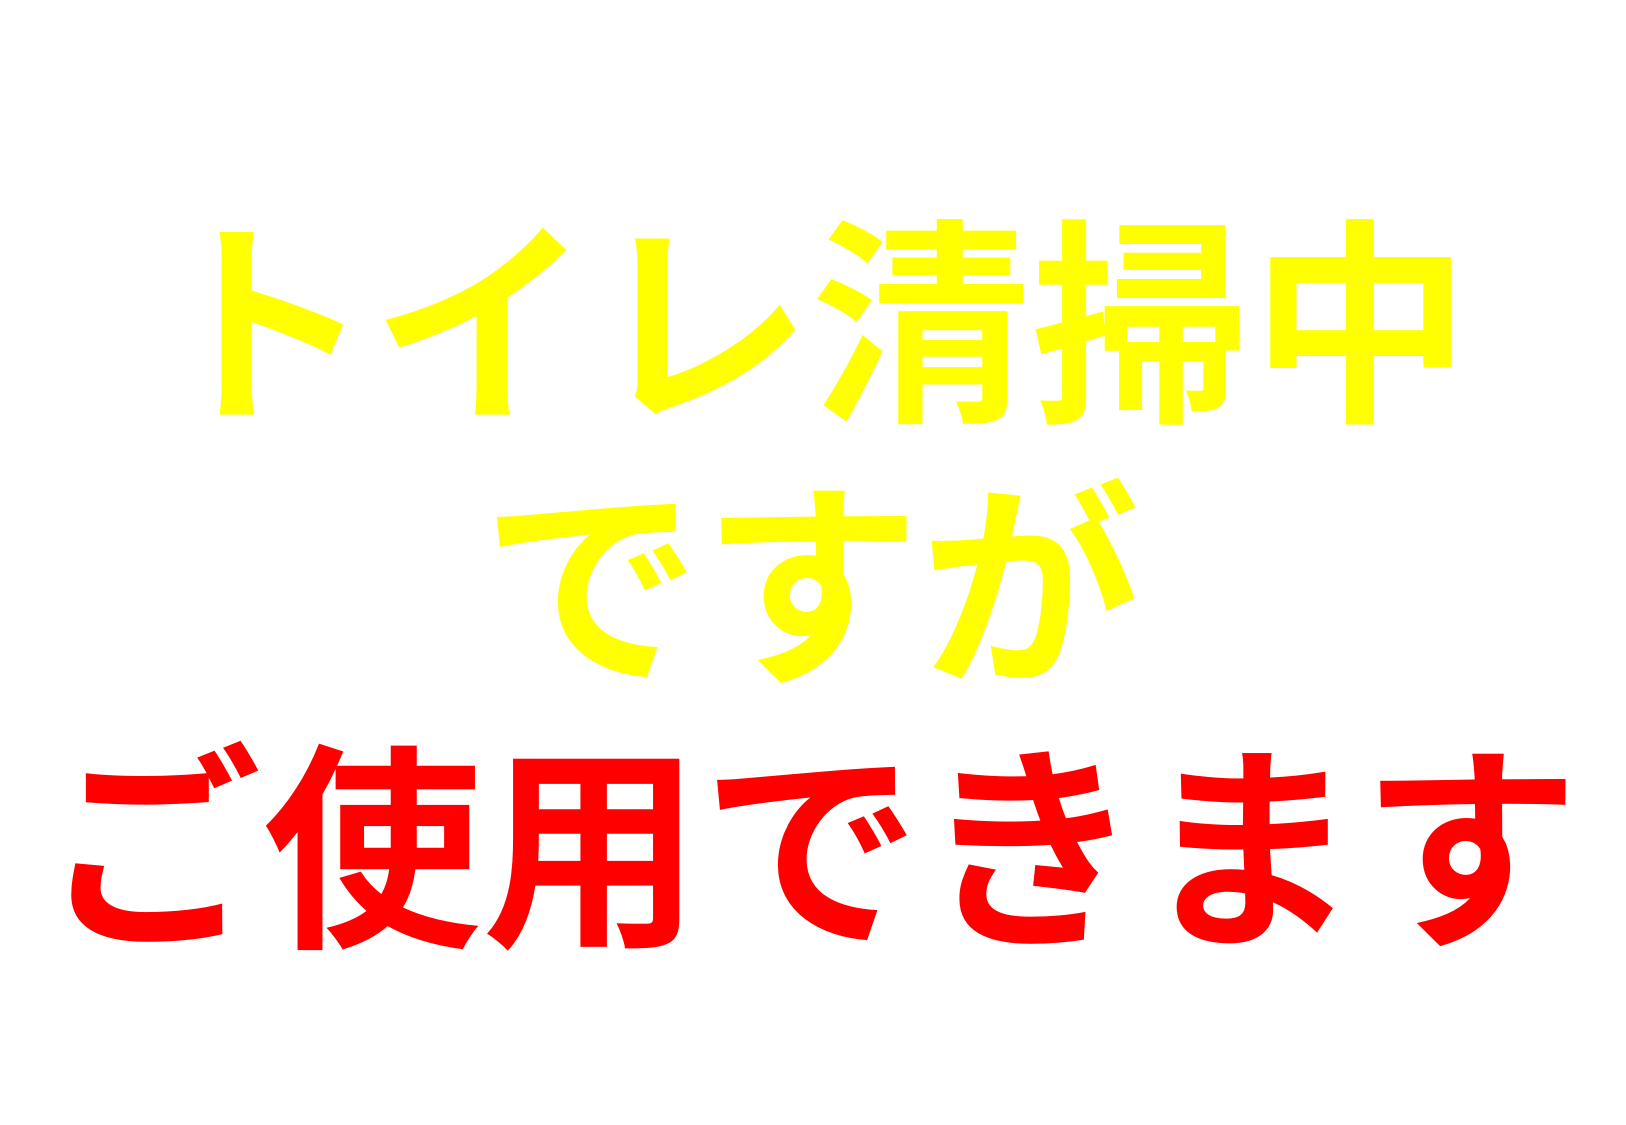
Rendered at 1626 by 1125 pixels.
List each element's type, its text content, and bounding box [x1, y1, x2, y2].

text_box トイレ清掃中 ですが ご使用できます [0, 179, 1625, 982]
